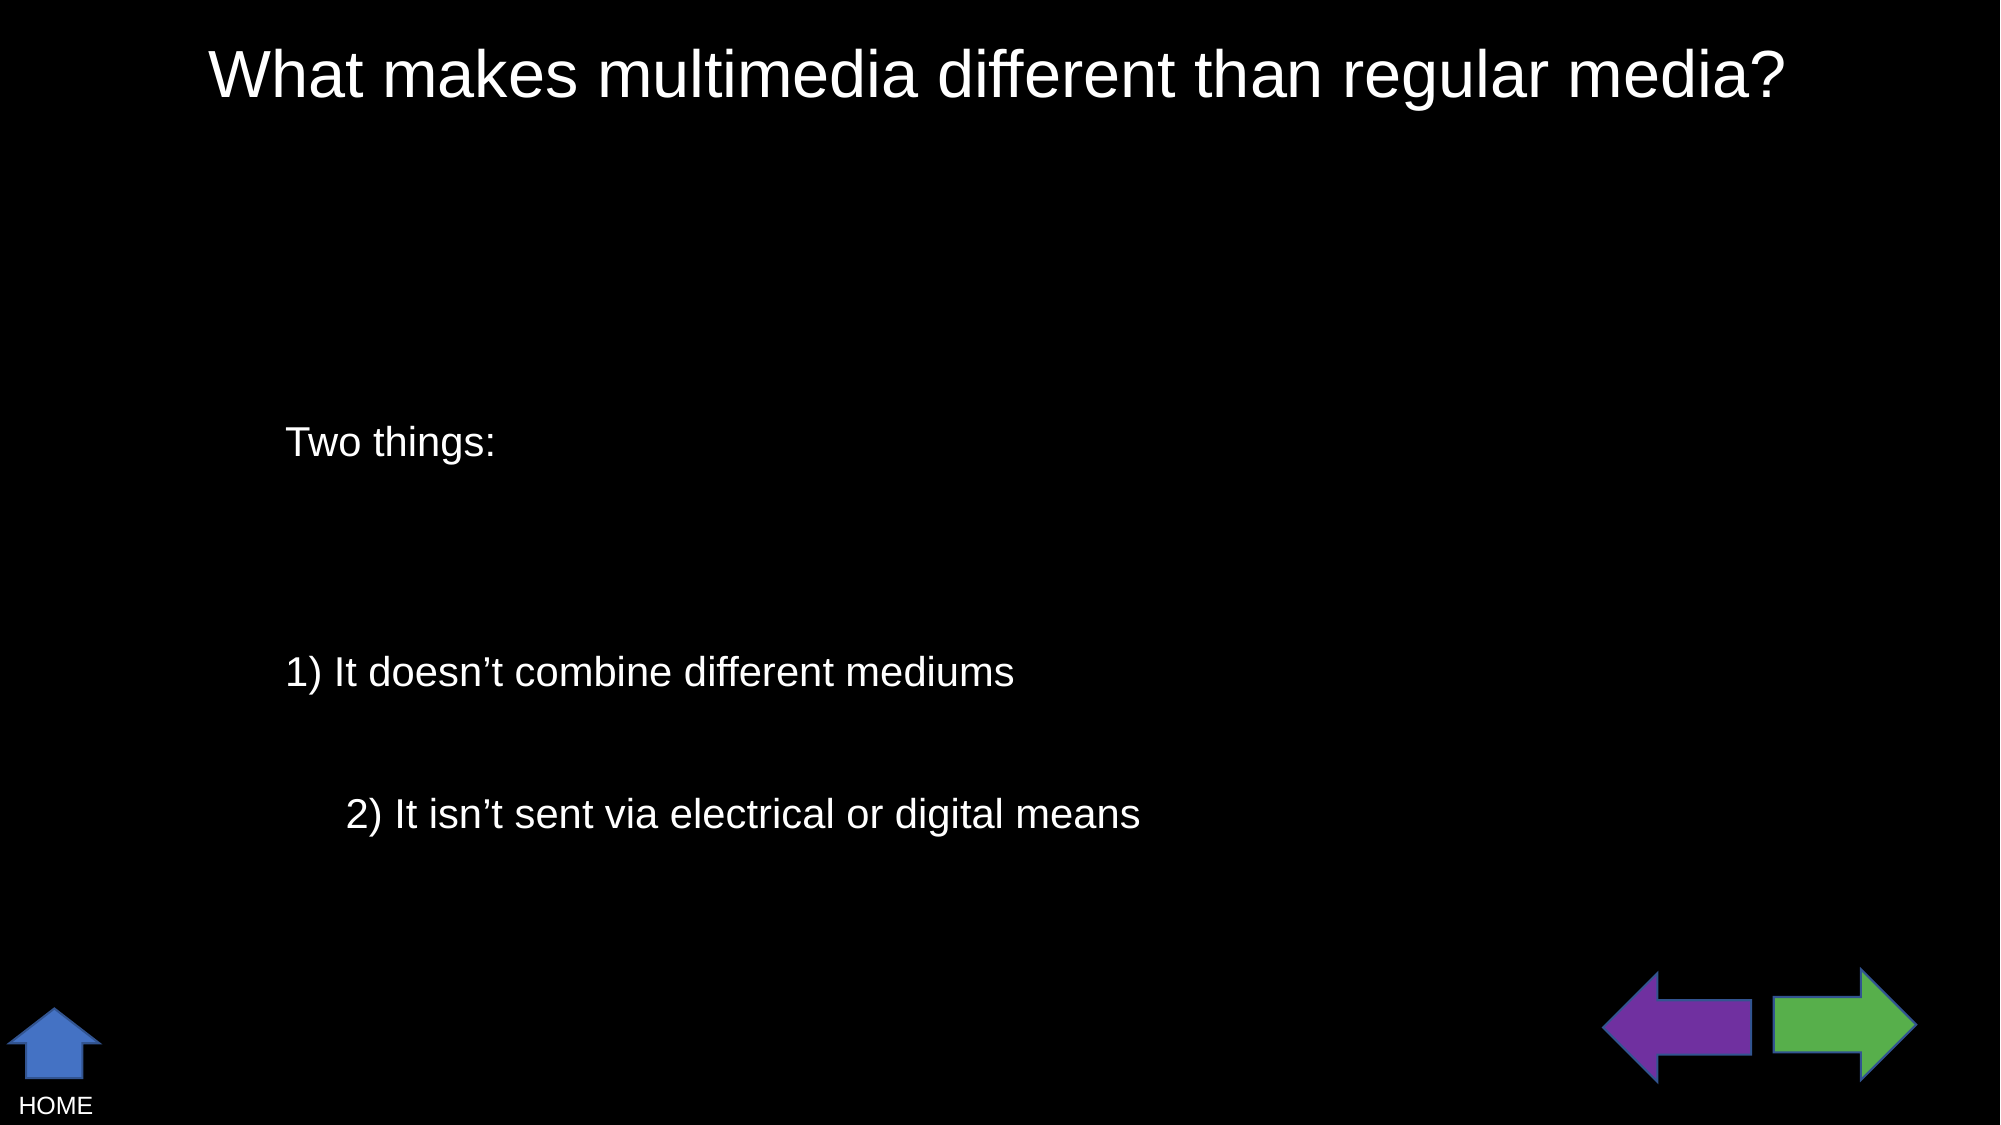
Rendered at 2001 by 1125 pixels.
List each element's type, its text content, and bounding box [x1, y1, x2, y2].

text_box What makes multimedia different than regular media? [193, 23, 1874, 119]
text_box Two things: [270, 407, 675, 473]
text_box [1772, 966, 1918, 1083]
text_box 2) It isn’t sent via electrical or digital means [330, 779, 1178, 845]
text_box 1) It doesn’t combine different mediums [270, 637, 1088, 702]
text_box [1601, 970, 1753, 1085]
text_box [3, 1008, 132, 1125]
